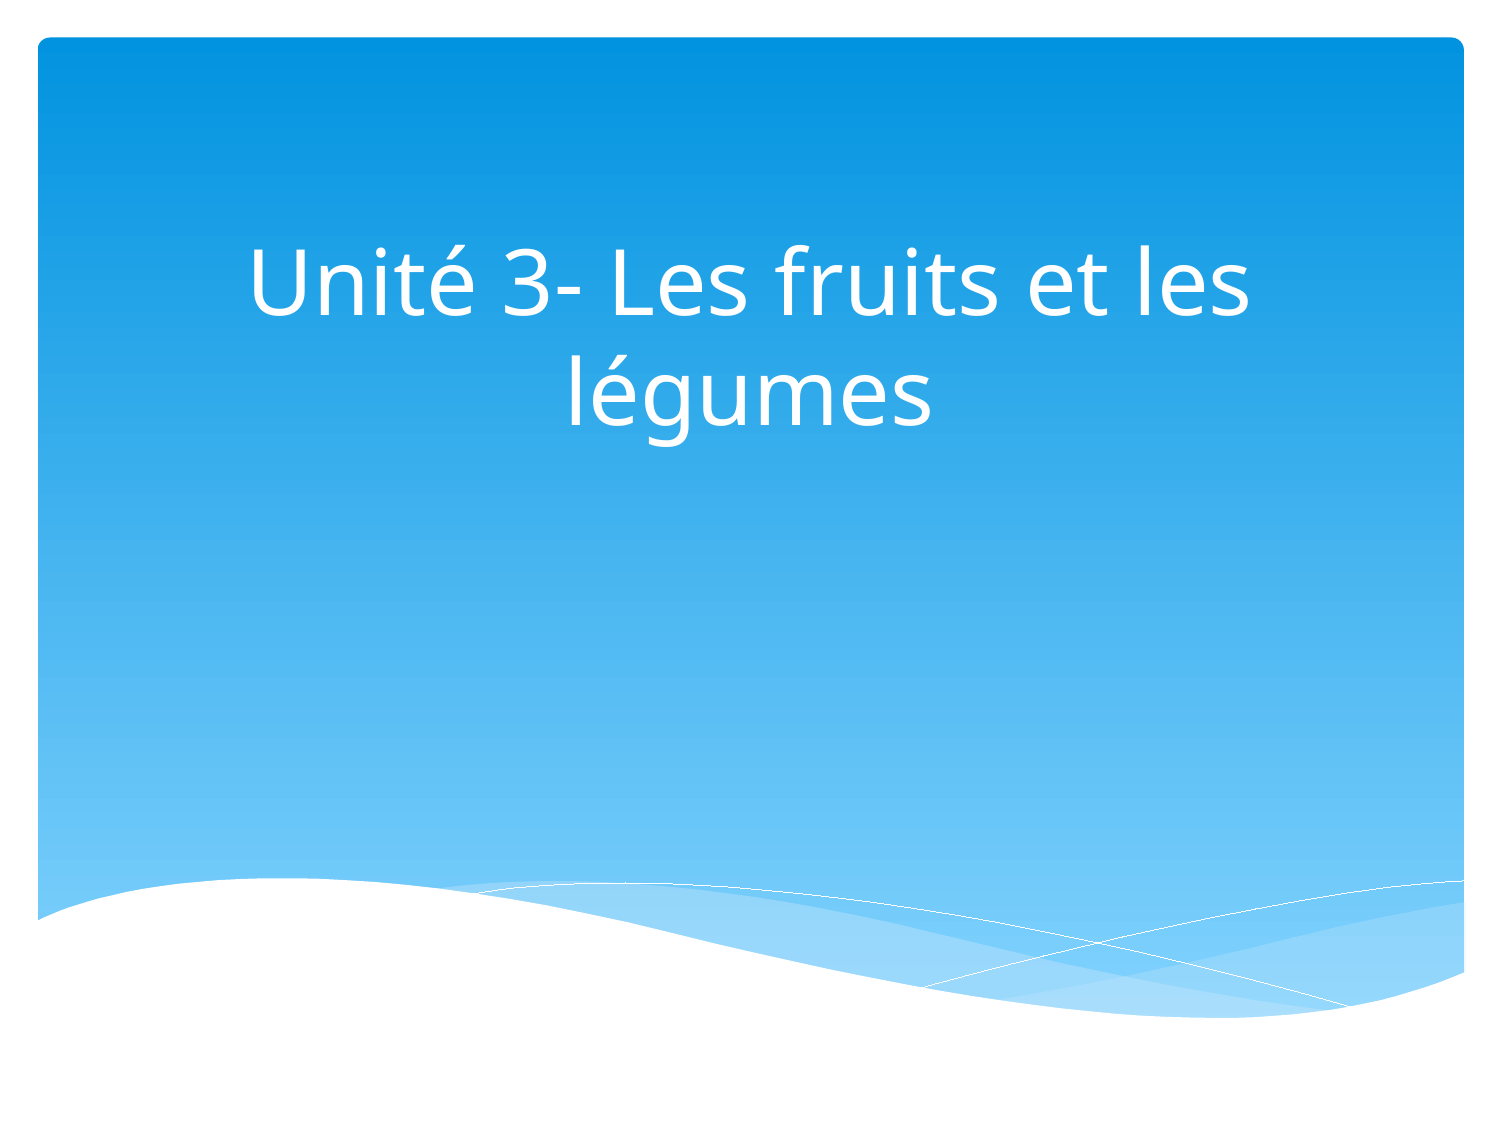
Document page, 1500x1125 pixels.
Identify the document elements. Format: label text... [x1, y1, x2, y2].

title Unité 3- Les fruits et les légumes [112, 159, 1388, 452]
